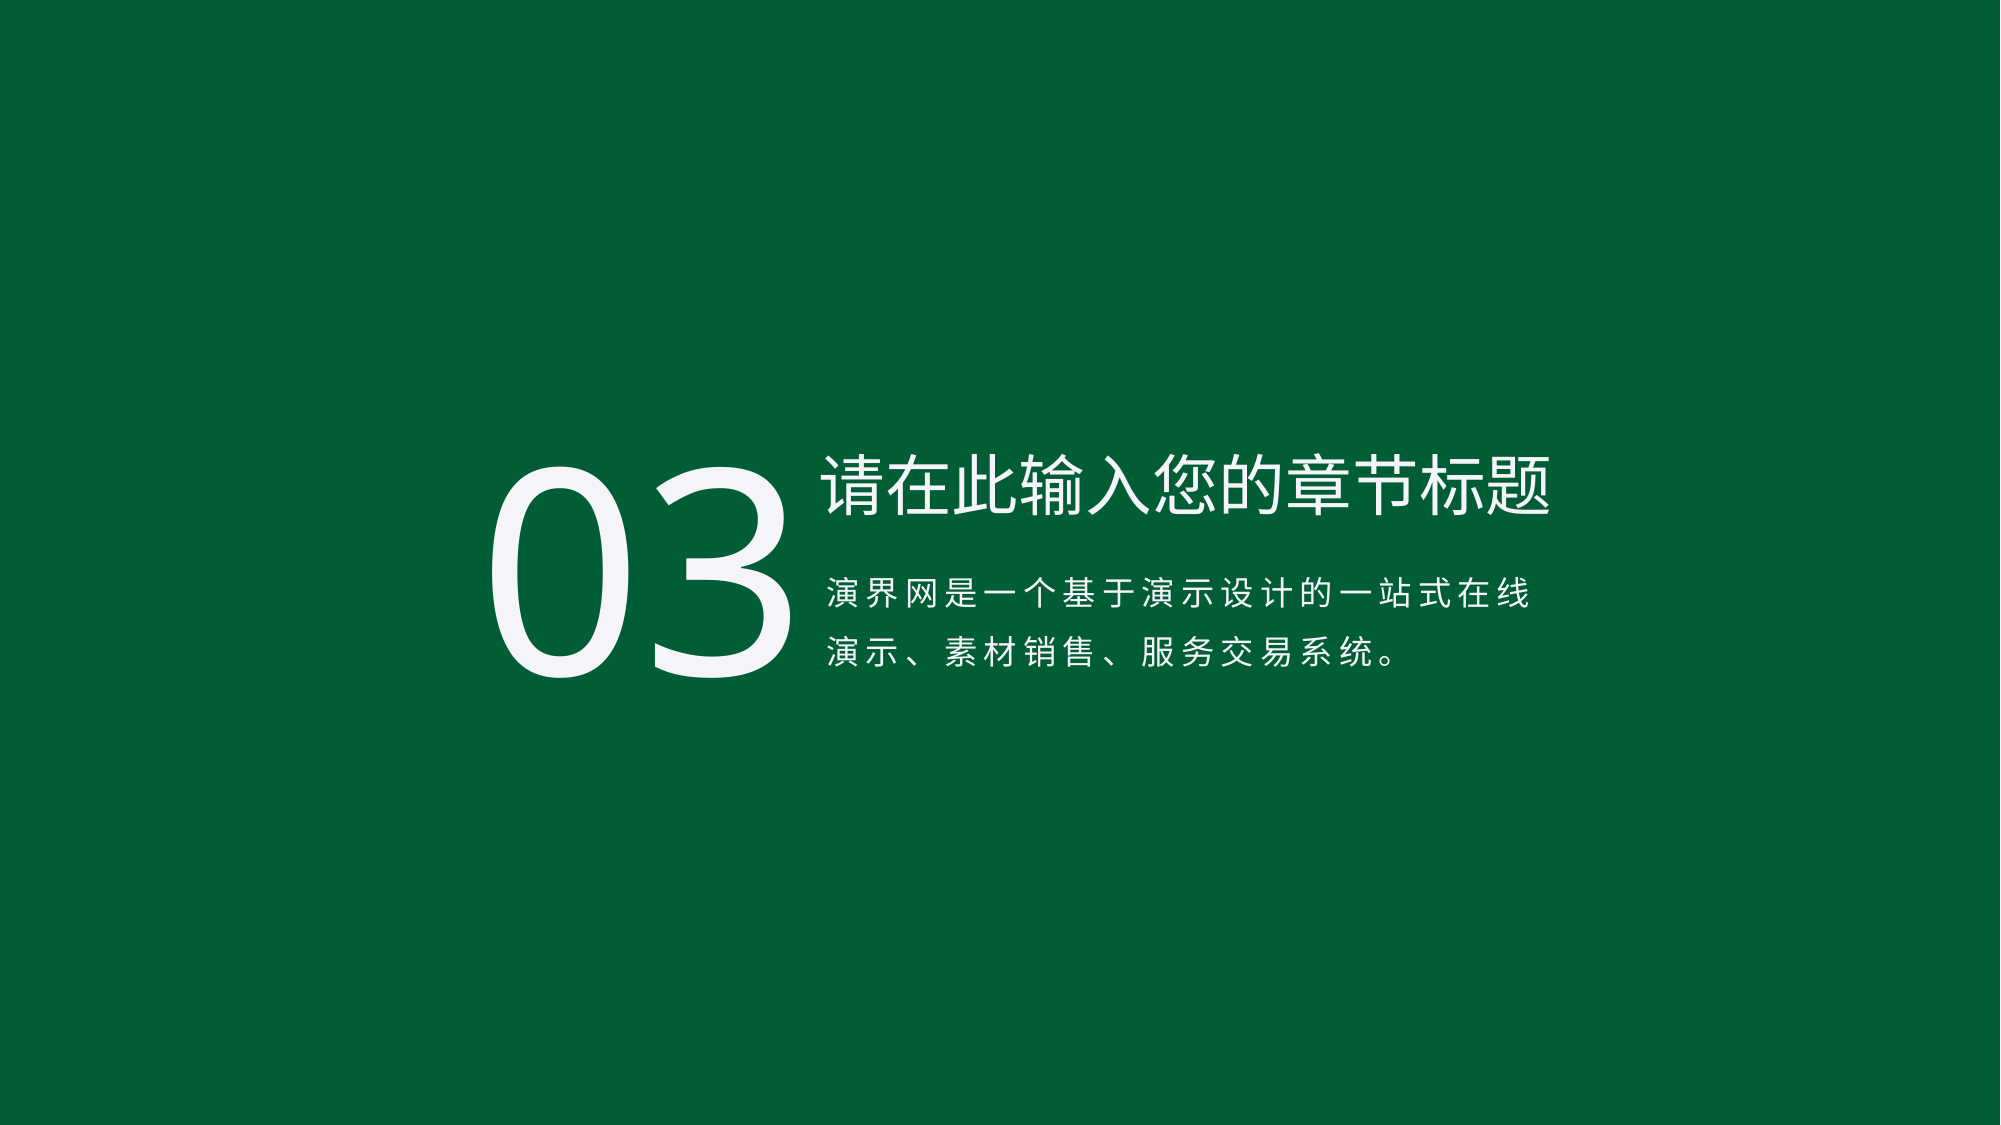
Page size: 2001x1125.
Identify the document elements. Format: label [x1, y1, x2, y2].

text_box [428, 380, 1572, 745]
